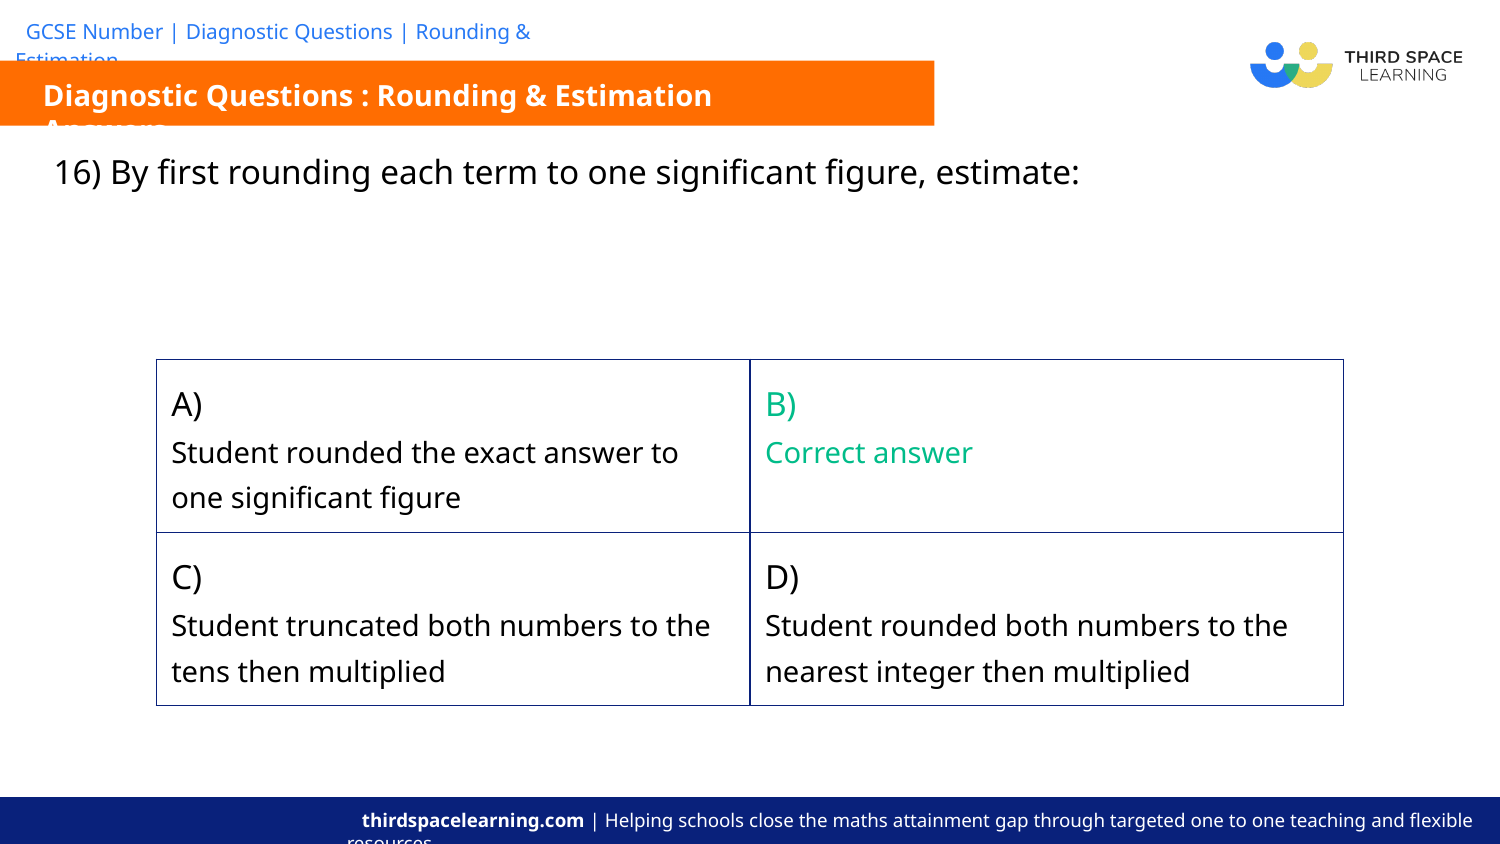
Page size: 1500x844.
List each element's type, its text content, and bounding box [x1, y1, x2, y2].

text_box Diagnostic Questions : Rounding & Estimation Answers [27, 61, 840, 162]
picture [1250, 33, 1465, 99]
